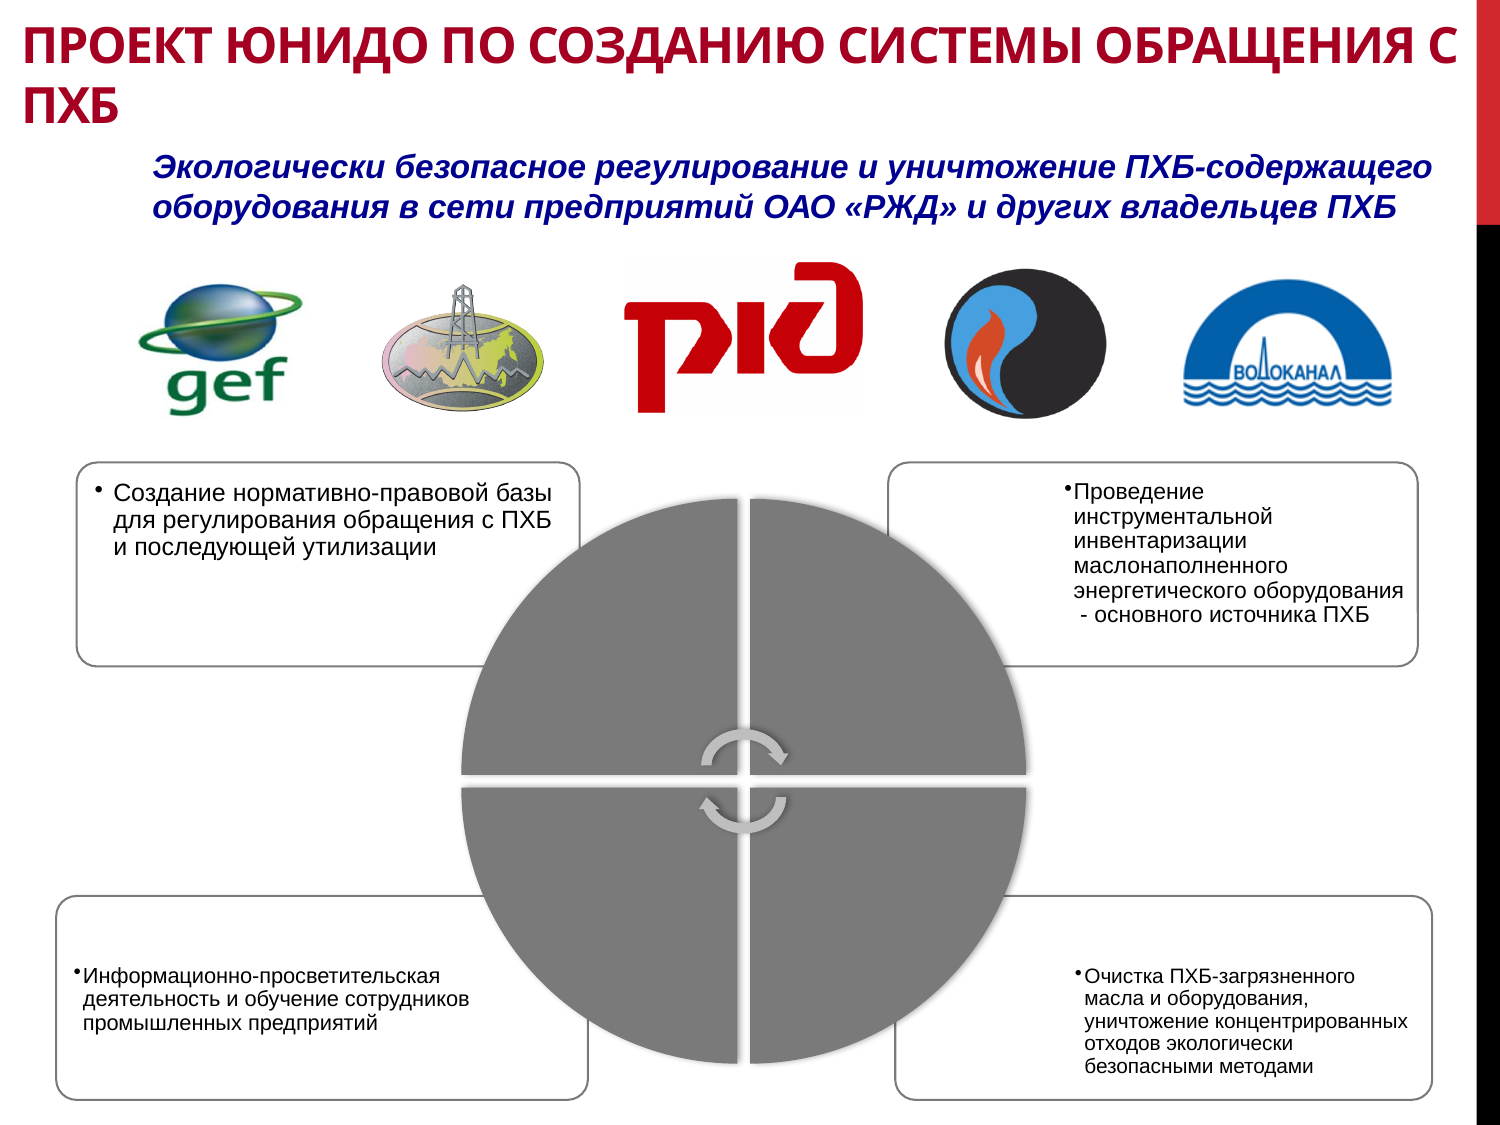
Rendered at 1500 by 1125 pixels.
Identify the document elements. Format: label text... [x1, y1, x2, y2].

text_box Экологически безопасное регулирование и уничтожение ПХБ-содержащего оборудования в сети предприятий ОАО «РЖД» и других владельцев ПХБ [137, 137, 1463, 232]
picture [374, 274, 551, 431]
picture [936, 261, 1113, 426]
picture [1161, 261, 1413, 426]
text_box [49, 461, 1438, 1101]
picture [624, 261, 863, 413]
title Проект юнидо по созданию системы обращения с пхб [6, 3, 1475, 142]
picture [124, 274, 314, 426]
